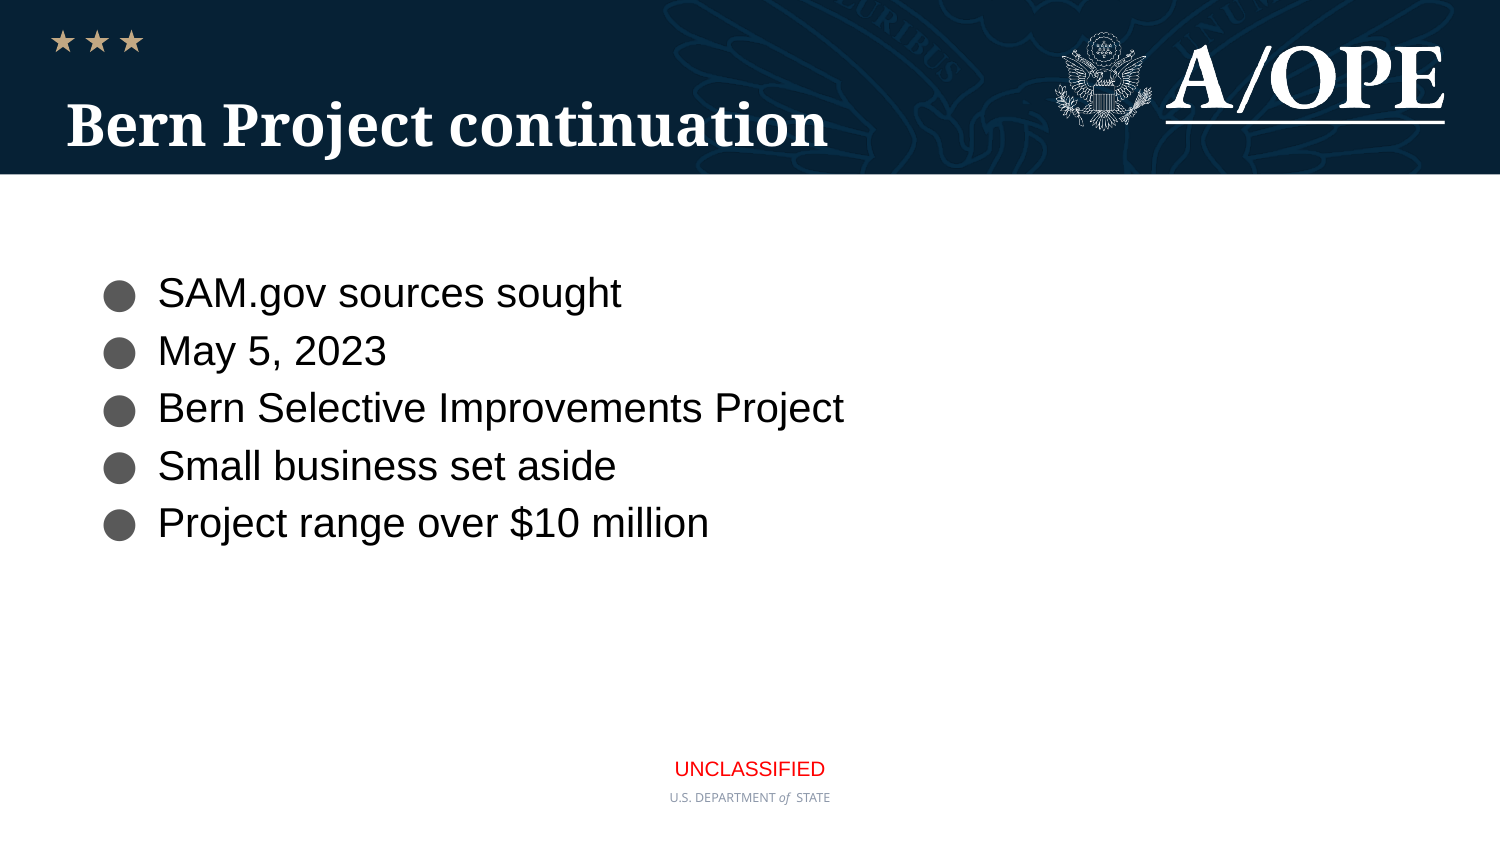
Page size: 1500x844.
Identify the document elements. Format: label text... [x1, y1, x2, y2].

text_box UNCLASSIFIED [659, 747, 841, 788]
picture [587, 0, 1500, 174]
title Bern Project continuation [51, 72, 1449, 167]
list SAM.gov sources sought May 5, 2023 Bern Selective Improvements Project Small business set aside Project range over $10 million [67, 243, 1449, 760]
